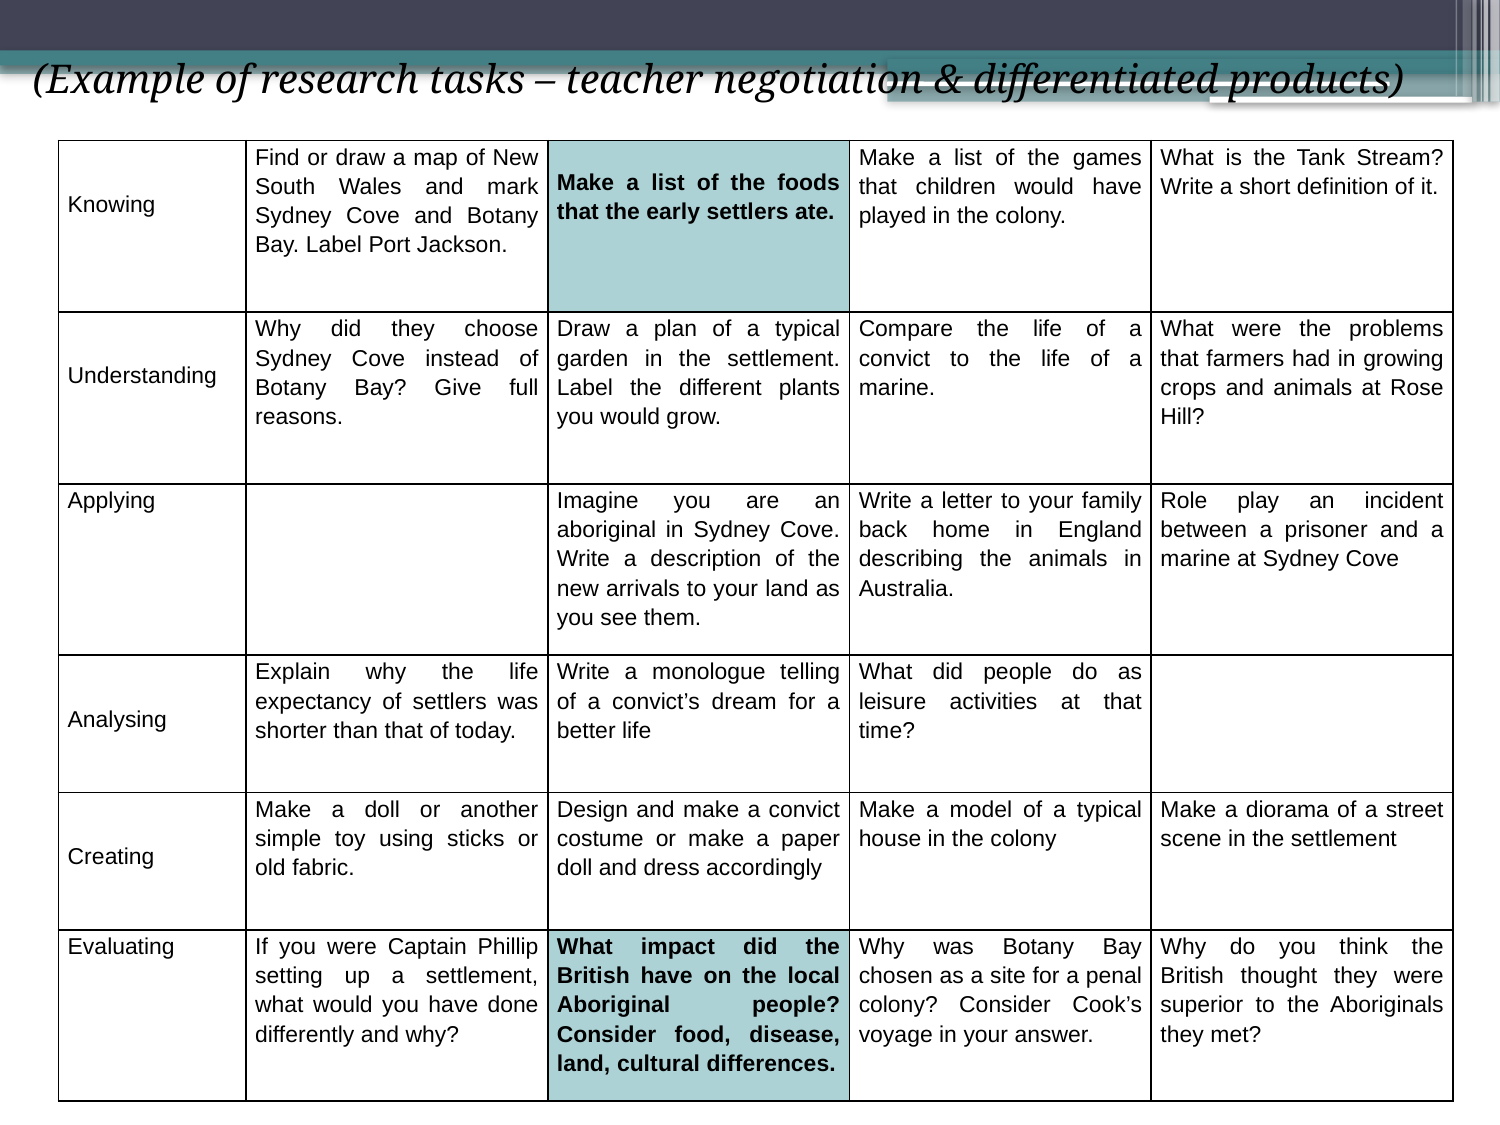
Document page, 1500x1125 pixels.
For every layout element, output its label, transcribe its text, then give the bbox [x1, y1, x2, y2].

table_header What is the Tank Stream? Write a short definition of it. [1152, 141, 1452, 311]
table_header Make a list of the foods that the early settlers ate. [549, 141, 849, 311]
table_cell Design and make a convict costume or make a paper doll and dress accordingly [549, 793, 849, 929]
table_cell Draw a plan of a typical garden in the settlement. Label the different plants you would grow. [549, 313, 849, 483]
table_cell Understanding [59, 313, 245, 483]
list (Example of research tasks – teacher negotiation & differentiated products) [0, 46, 1500, 1059]
table_cell Why was Botany Bay chosen as a site for a penal colony? Consider Cook’s voyage in your answer. [850, 931, 1150, 1100]
table_cell Write a monologue telling of a convict’s dream for a better life [549, 656, 849, 792]
table_cell What did people do as leisure activities at that time? [850, 656, 1150, 792]
table_cell Evaluating [59, 931, 245, 1100]
table_cell Imagine you are an aboriginal in Sydney Cove. Write a description of the new arrivals to your land as you see them. [549, 485, 849, 654]
table_cell What were the problems that farmers had in growing crops and animals at Rose Hill? [1152, 313, 1452, 483]
table_cell Applying [59, 485, 245, 654]
table_cell Write a letter to your family back home in England describing the animals in Australia. [850, 485, 1150, 654]
table_cell Why did they choose Sydney Cove instead of Botany Bay? Give full reasons. [247, 313, 547, 483]
table_cell What impact did the British have on the local Aboriginal people? Consider food, disease, land, cultural differences. [549, 931, 849, 1100]
table_cell [1152, 656, 1452, 792]
table_cell Make a doll or another simple toy using sticks or old fabric. [247, 793, 547, 929]
table_cell [247, 485, 547, 654]
table_cell Explain why the life expectancy of settlers was shorter than that of today. [247, 656, 547, 792]
table_cell Make a model of a typical house in the colony [850, 793, 1150, 929]
table_cell Why do you think the British thought they were superior to the Aboriginals they met? [1152, 931, 1452, 1100]
table_cell Analysing [59, 656, 245, 792]
table_cell Role play an incident between a prisoner and a marine at Sydney Cove [1152, 485, 1452, 654]
table_header Make a list of the games that children would have played in the colony. [850, 141, 1150, 311]
table_cell If you were Captain Phillip setting up a settlement, what would you have done differently and why? [247, 931, 547, 1100]
table_cell Creating [59, 793, 245, 929]
table_cell Make a diorama of a street scene in the settlement [1152, 793, 1452, 929]
table_header Knowing [59, 141, 245, 311]
table_cell Compare the life of a convict to the life of a marine. [850, 313, 1150, 483]
table_header Find or draw a map of New South Wales and mark Sydney Cove and Botany Bay. Label Port Jackson. [247, 141, 547, 311]
